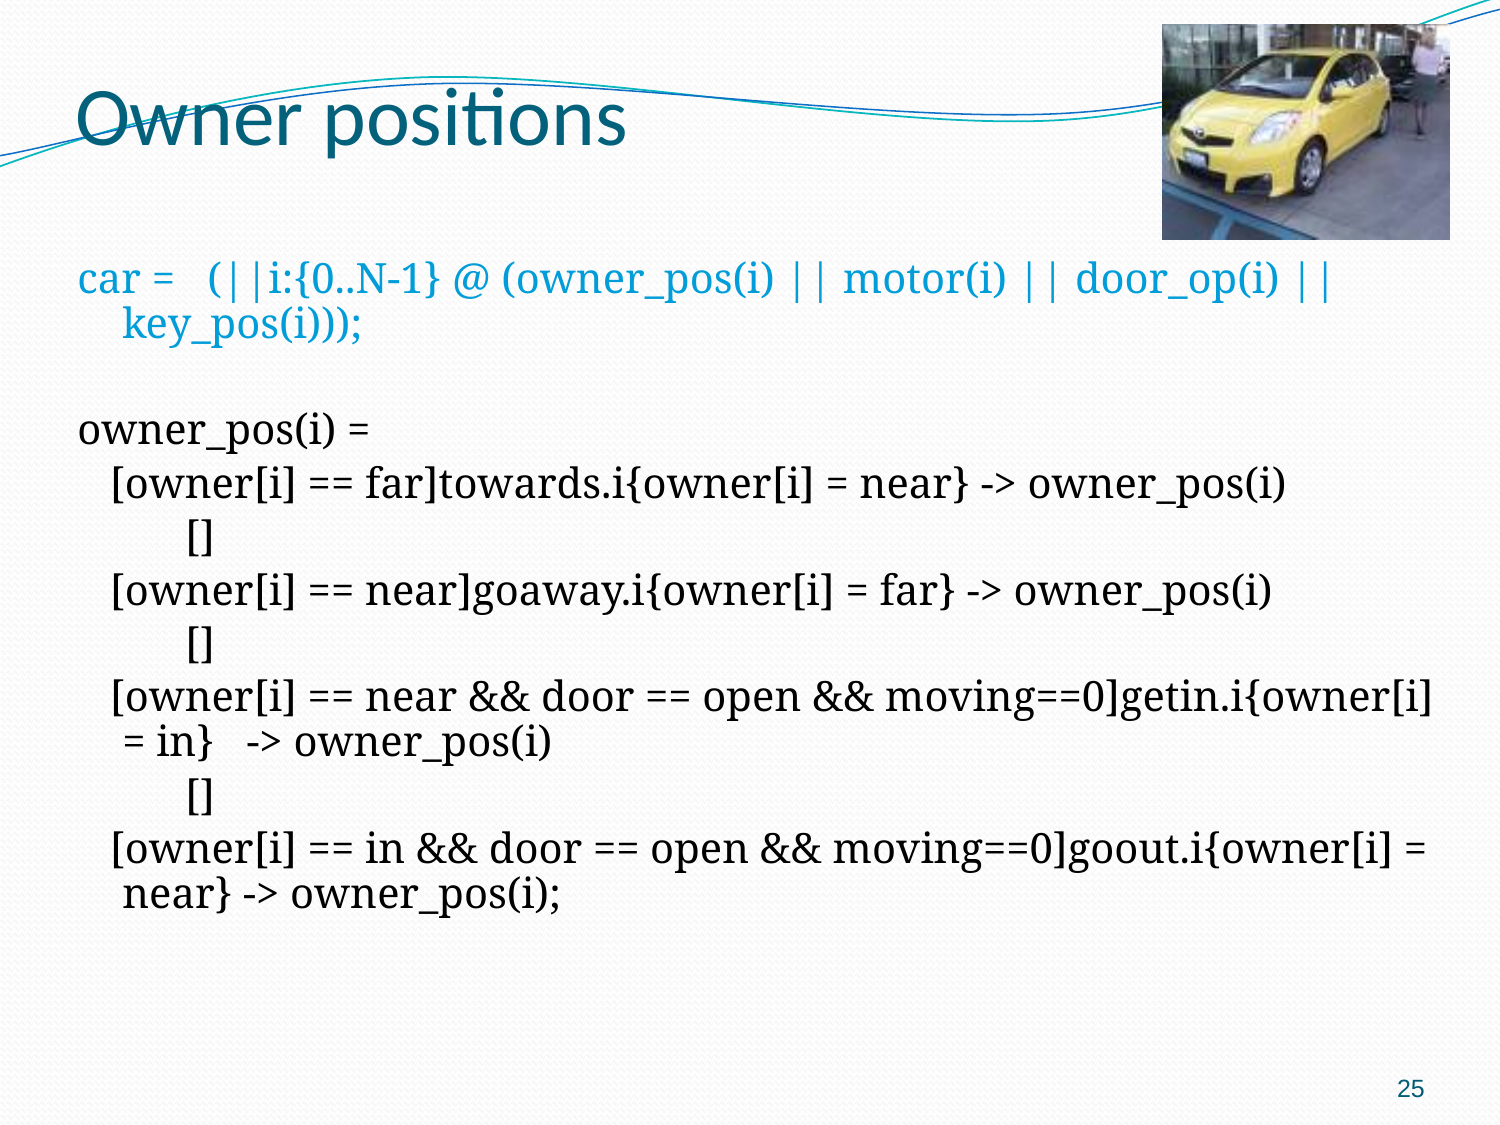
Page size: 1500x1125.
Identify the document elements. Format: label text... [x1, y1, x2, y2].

list car = (||i:{0..N-1} @ (owner_pos(i) || motor(i) || door_op(i) || key_pos(i))); owner_pos(i) = [owner[i] == far]towards.i{owner[i] = near} -> owner_pos(i) [] [owner[i] == near]goaway.i{owner[i] = far} -> owner_pos(i) [] [owner[i] == near && door == open && moving==0]getin.i{owner[i] = in} -> owner_pos(i) [] [owner[i] == in && door == open && moving==0]goout.i{owner[i] = near} -> owner_pos(i); [62, 249, 1463, 1056]
picture [1162, 24, 1451, 241]
slide_number 25 [1299, 1042, 1425, 1103]
title Owner positions [74, 44, 1101, 163]
